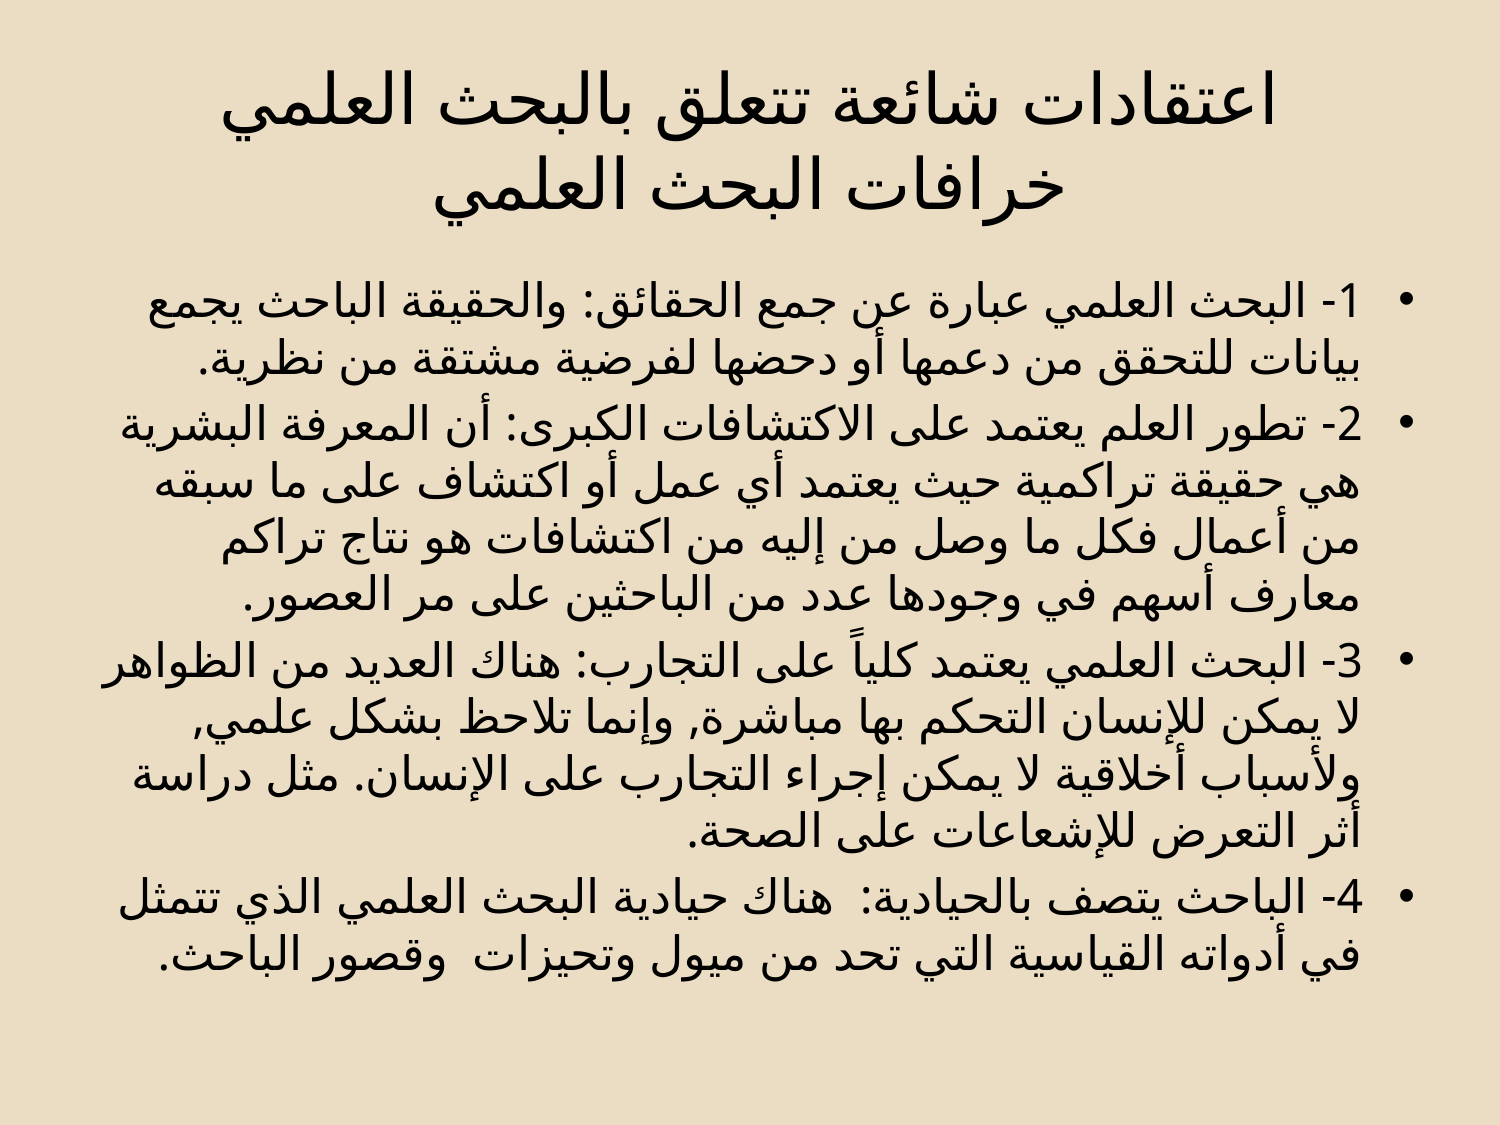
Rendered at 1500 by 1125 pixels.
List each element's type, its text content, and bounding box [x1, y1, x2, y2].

title اعتقادات شائعة تتعلق بالبحث العلمي خرافات البحث العلمي [75, 45, 1425, 233]
list 1- البحث العلمي عبارة عن جمع الحقائق: والحقيقة الباحث يجمع بيانات للتحقق من دعمها أو دحضها لفرضية مشتقة من نظرية. 2- تطور العلم يعتمد على الاكتشافات الكبرى: أن المعرفة البشرية هي حقيقة تراكمية حيث يعتمد أي عمل أو اكتشاف على ما سبقه من أعمال فكل ما وصل من إليه من اكتشافات هو نتاج تراكم معارف أسهم في وجودها عدد من الباحثين على مر العصور. 3- البحث العلمي يعتمد كلياً على التجارب: هناك العديد من الظواهر لا يمكن للإنسان التحكم بها مباشرة, وإنما تلاحظ بشكل علمي, ولأسباب أخلاقية لا يمكن إجراء التجارب على الإنسان. مثل دراسة أثر التعرض للإشعاعات على الصحة. 4- الباحث يتصف بالحيادية: هناك حيادية البحث العلمي الذي تتمثل في أدواته القياسية التي تحد من ميول وتحيزات وقصور الباحث. [75, 262, 1425, 1005]
